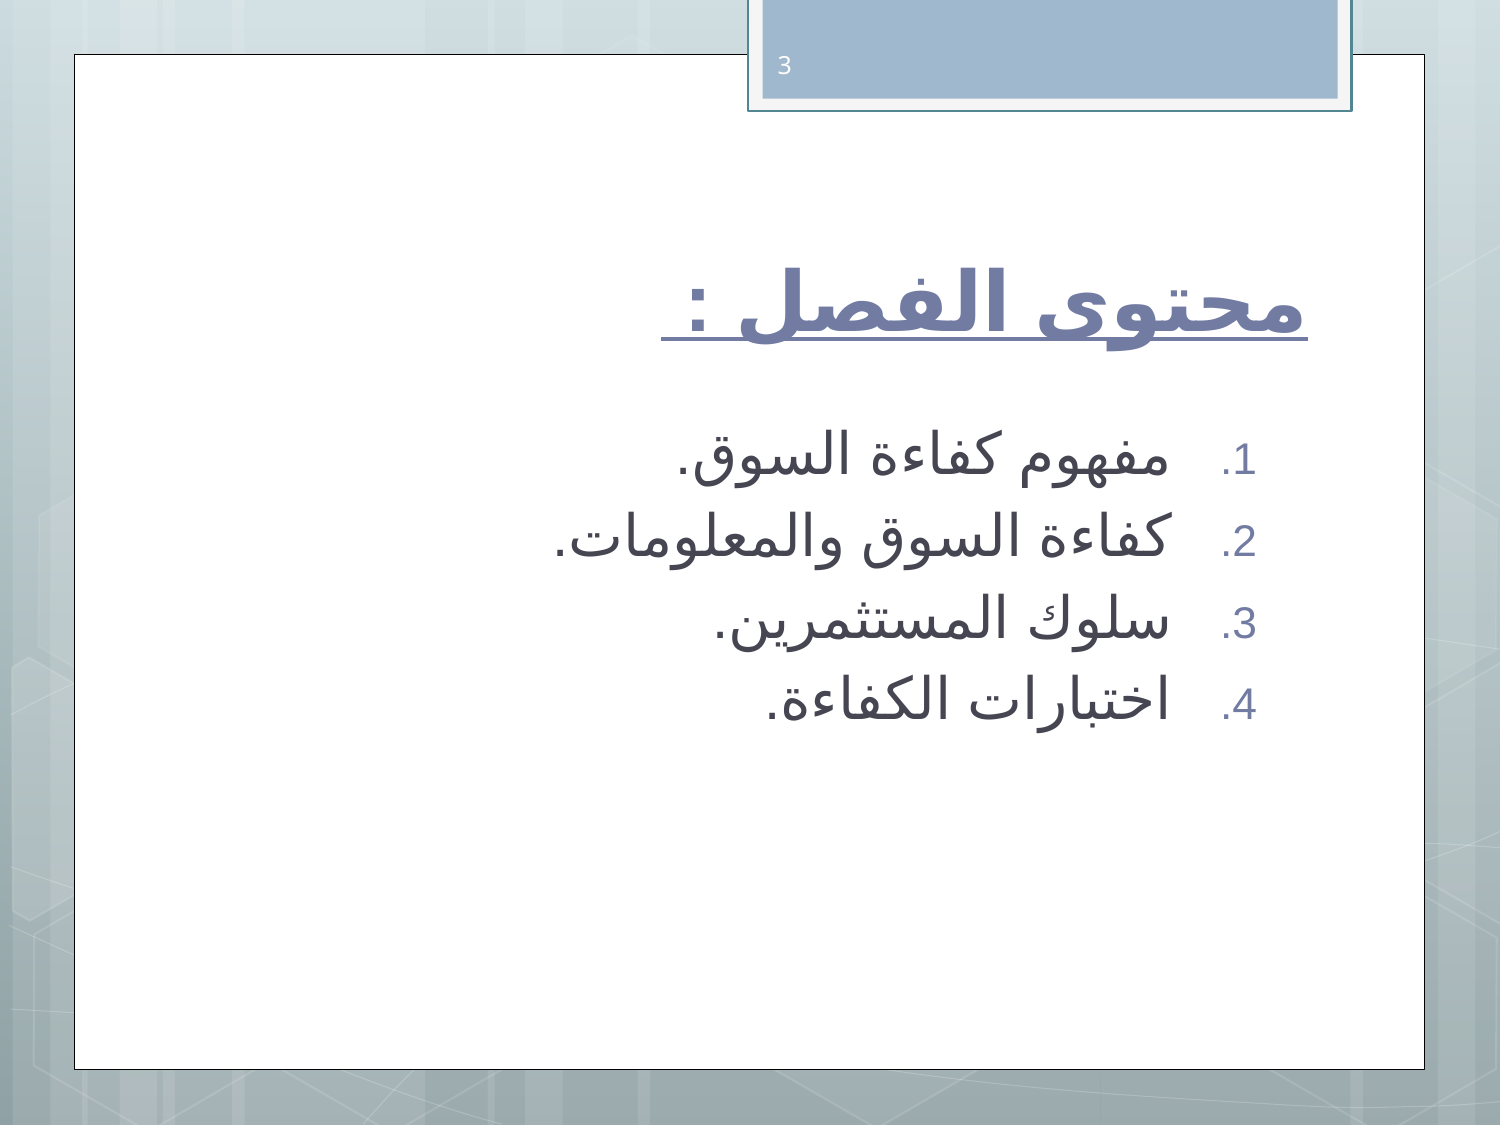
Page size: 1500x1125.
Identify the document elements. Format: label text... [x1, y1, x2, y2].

list مفهوم كفاءة السوق. كفاءة السوق والمعلومات. سلوك المستثمرين. اختبارات الكفاءة. [171, 408, 1283, 985]
slide_number 3 [762, 36, 982, 97]
title محتوى الفصل : [171, 168, 1324, 357]
